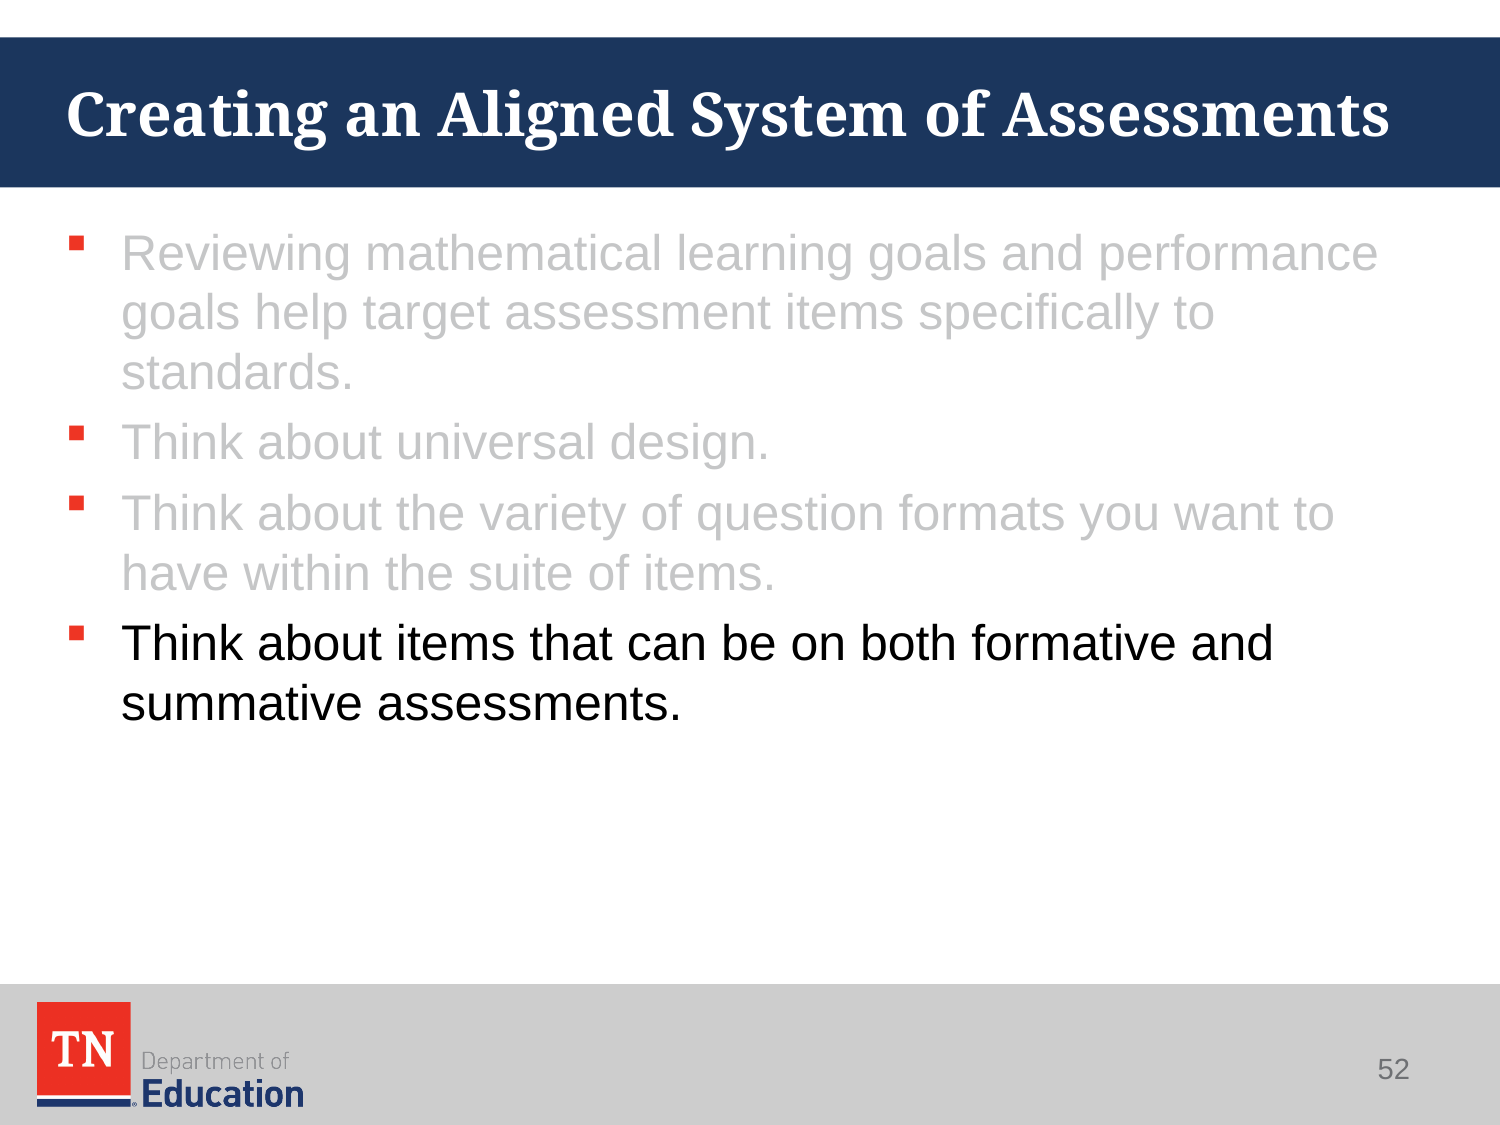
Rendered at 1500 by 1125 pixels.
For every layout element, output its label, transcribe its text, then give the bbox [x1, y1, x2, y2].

list Reviewing mathematical learning goals and performance goals help target assessment items specifically to standards. Think about universal design. Think about the variety of question formats you want to have within the suite of items. Think about items that can be on both formative and summative assessments. [50, 212, 1425, 955]
title Creating an Aligned System of Assessments [50, 37, 1463, 188]
picture [37, 1002, 303, 1107]
slide_number 52 [1350, 1042, 1425, 1103]
